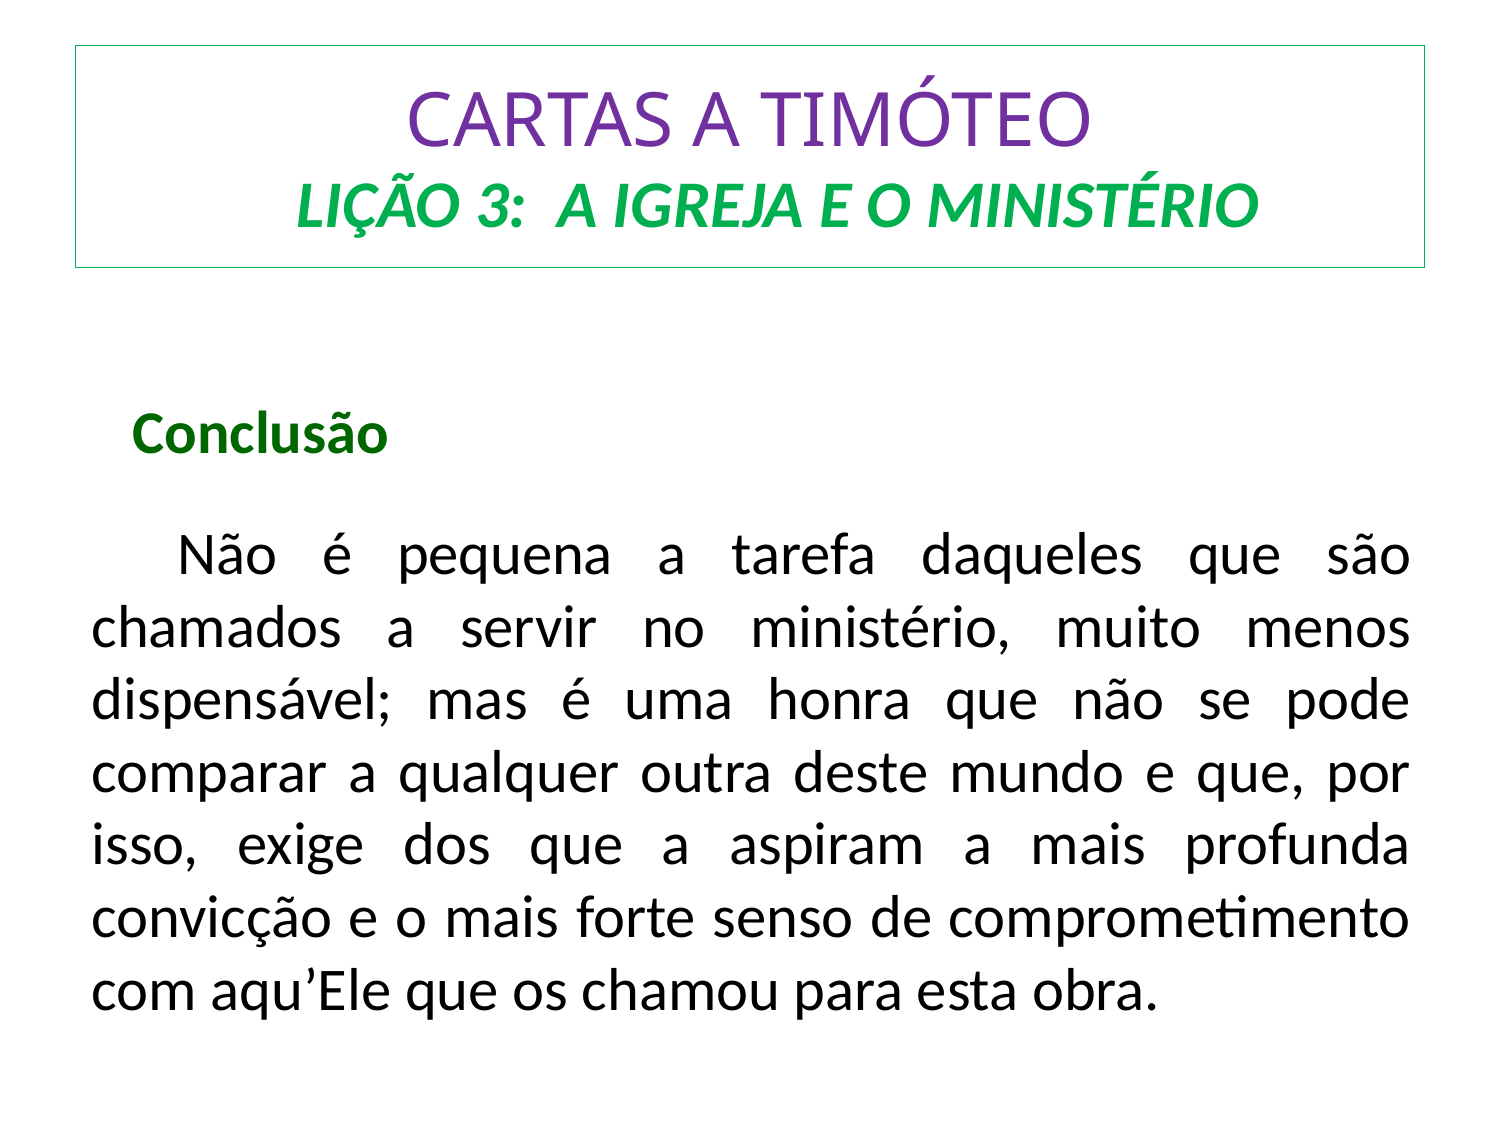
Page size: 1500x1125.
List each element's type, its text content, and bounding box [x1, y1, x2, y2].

list Conclusão Não é pequena a tarefa daqueles que são chamados a servir no ministério, muito menos dispensável; mas é uma honra que não se pode comparar a qualquer outra deste mundo e que, por isso, exige dos que a aspiram a mais profunda convicção e o mais forte senso de comprometimento com aqu’Ele que os chamou para esta obra. [76, 385, 1427, 1047]
title CARTAS A TIMÓTEO LIÇÃO 3: A IGREJA E O MINISTÉRIO [75, 45, 1425, 268]
